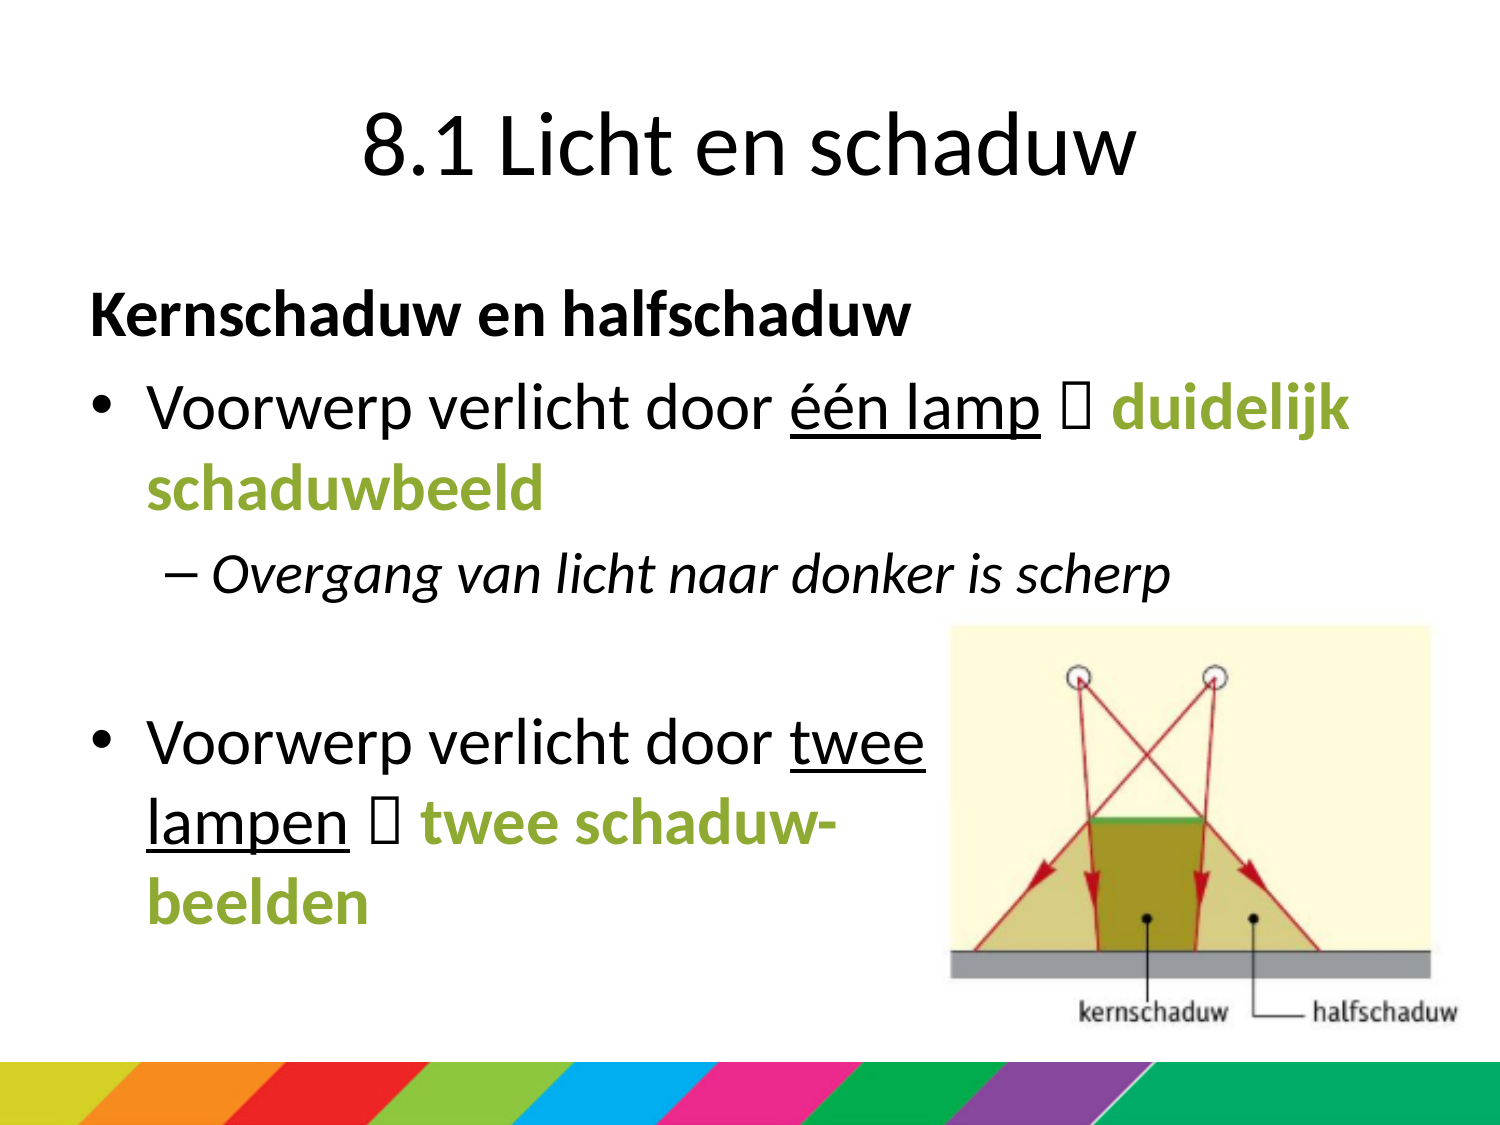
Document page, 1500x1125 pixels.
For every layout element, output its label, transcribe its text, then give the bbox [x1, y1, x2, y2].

picture [938, 608, 1469, 1036]
title 8.1 Licht en schaduw [75, 45, 1425, 233]
list Kernschaduw en halfschaduw Voorwerp verlicht door één lamp  duidelijk schaduwbeeld Overgang van licht naar donker is scherp Voorwerp verlicht door twee lampen  twee schaduw- beelden [75, 262, 1425, 1005]
picture [0, 1062, 574, 1125]
picture [656, 1062, 1500, 1125]
